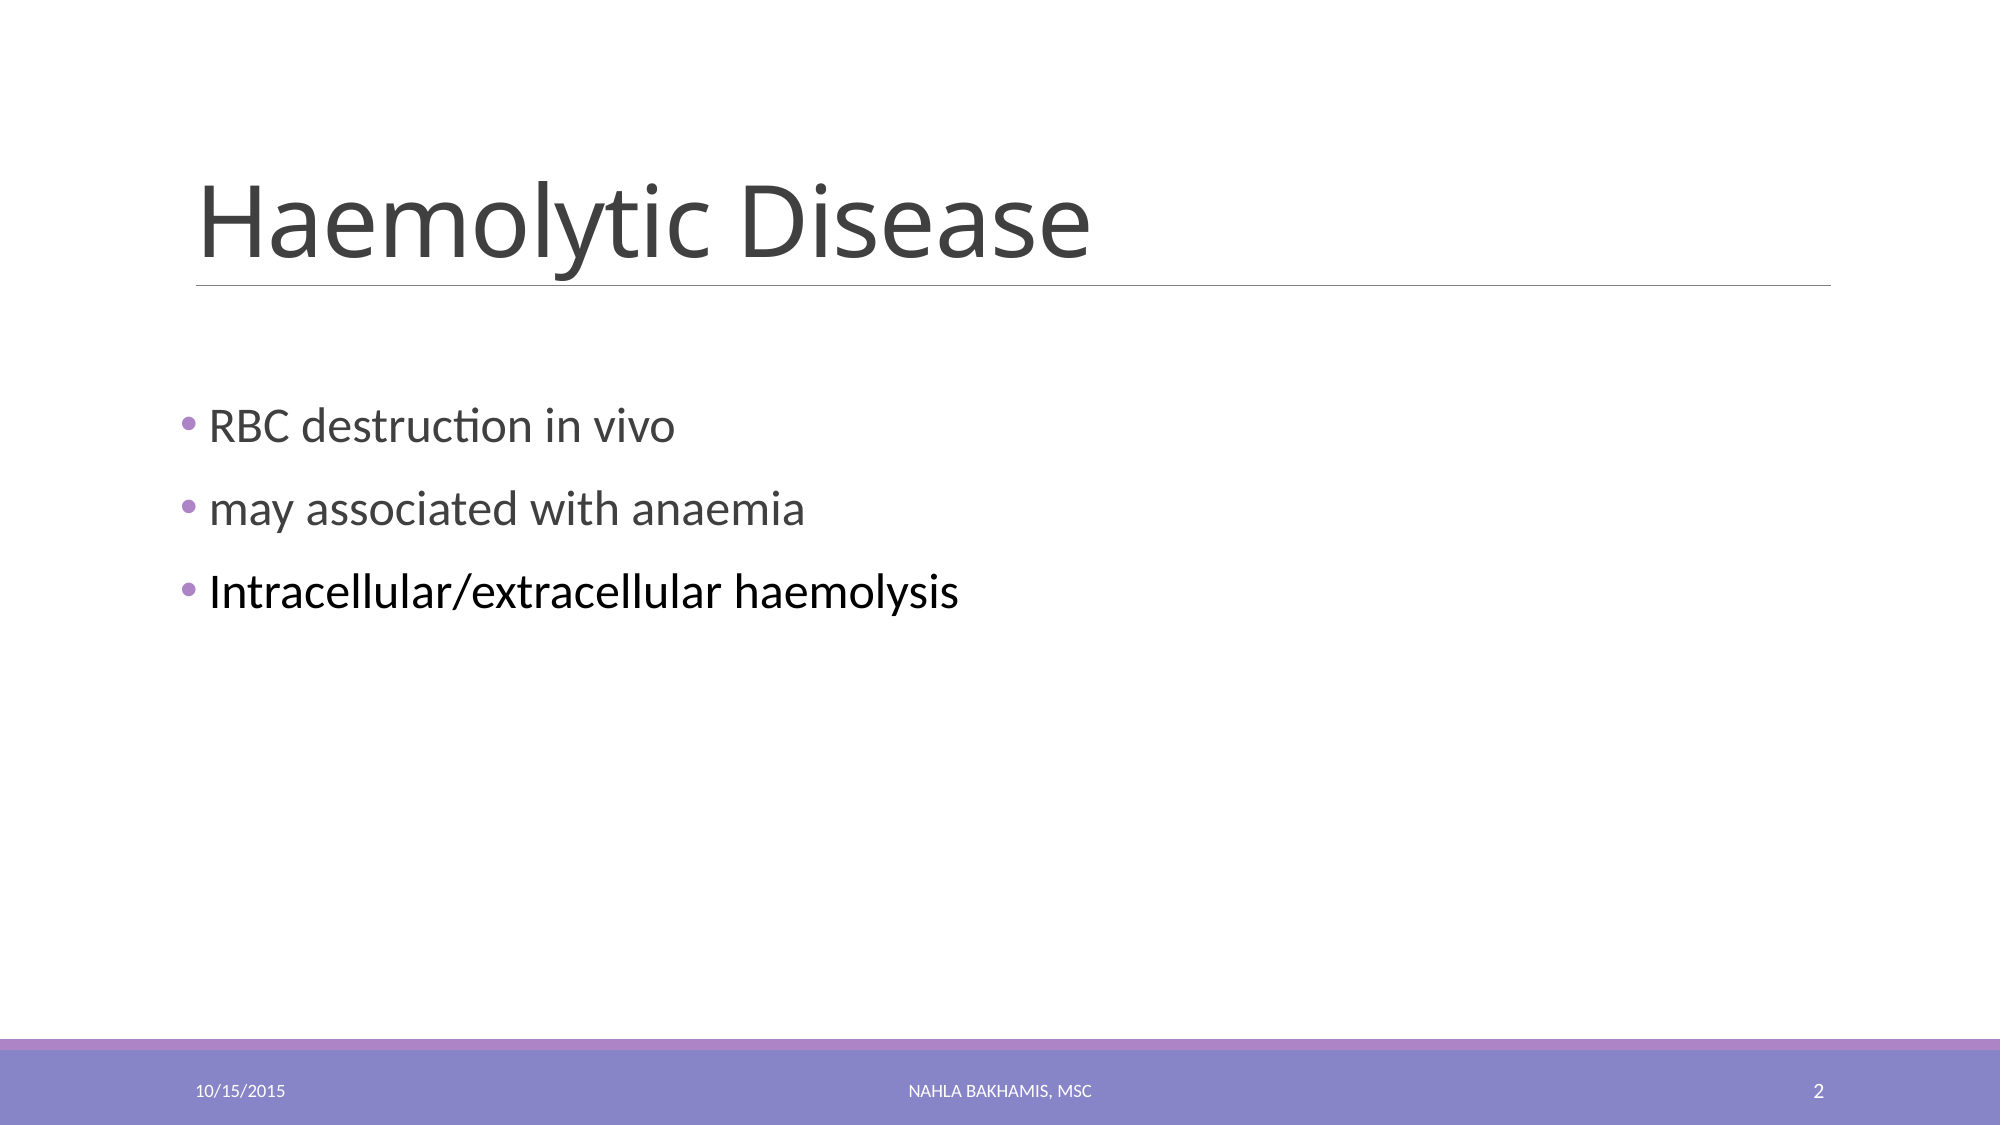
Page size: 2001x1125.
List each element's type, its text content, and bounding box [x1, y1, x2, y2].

title Haemolytic Disease [180, 47, 1830, 285]
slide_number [180, 1059, 586, 1120]
list RBC destruction in vivo may associated with anaemia Intracellular/extracellular haemolysis [180, 302, 1830, 963]
slide_number 2 [1624, 1059, 1840, 1120]
footer NAHLA BAKHAMIS, MSc [604, 1059, 1396, 1120]
